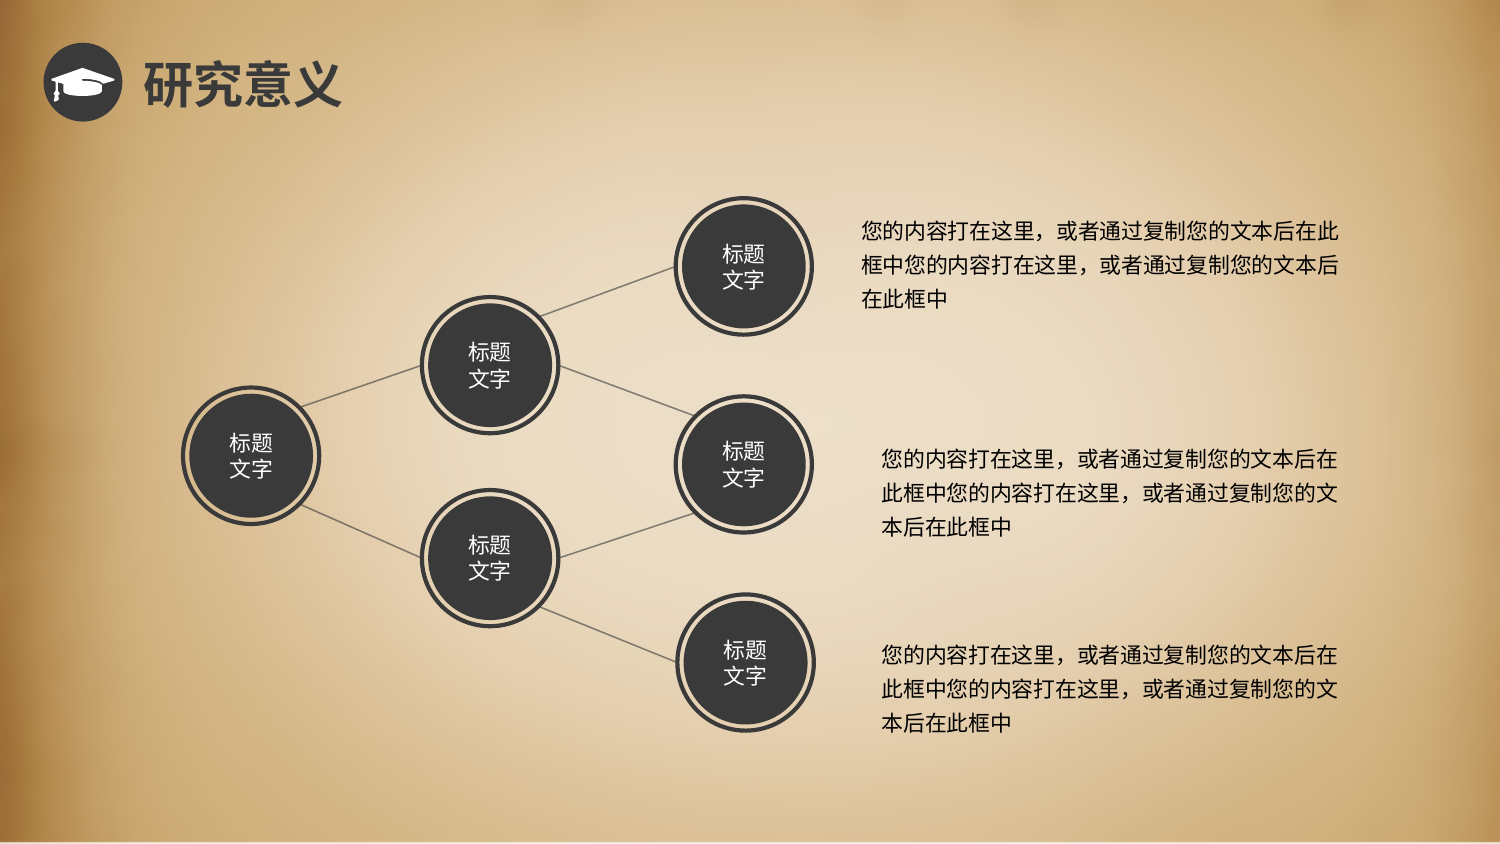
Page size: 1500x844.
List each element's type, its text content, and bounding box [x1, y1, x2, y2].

text_box 您的内容打在这里，或者通过复制您的文本后在此框中您的内容打在这里，或者通过复制您的文本后在此框中 [866, 626, 1359, 743]
text_box 您的内容打在这里，或者通过复制您的文本后在此框中您的内容打在这里，或者通过复制您的文本后在此框中 [866, 430, 1359, 548]
text_box 您的内容打在这里，或者通过复制您的文本后在此框中您的内容打在这里，或者通过复制您的文本后在此框中 [846, 202, 1366, 320]
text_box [675, 396, 812, 533]
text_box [182, 387, 320, 524]
picture [0, 0, 1500, 844]
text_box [558, 512, 696, 559]
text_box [675, 198, 812, 335]
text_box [299, 365, 422, 408]
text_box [677, 594, 814, 731]
text_box 研究意义 [128, 46, 411, 121]
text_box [538, 266, 676, 318]
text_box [44, 43, 122, 121]
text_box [299, 503, 422, 559]
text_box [558, 365, 696, 417]
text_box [421, 297, 559, 434]
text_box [421, 490, 559, 627]
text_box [538, 606, 678, 663]
